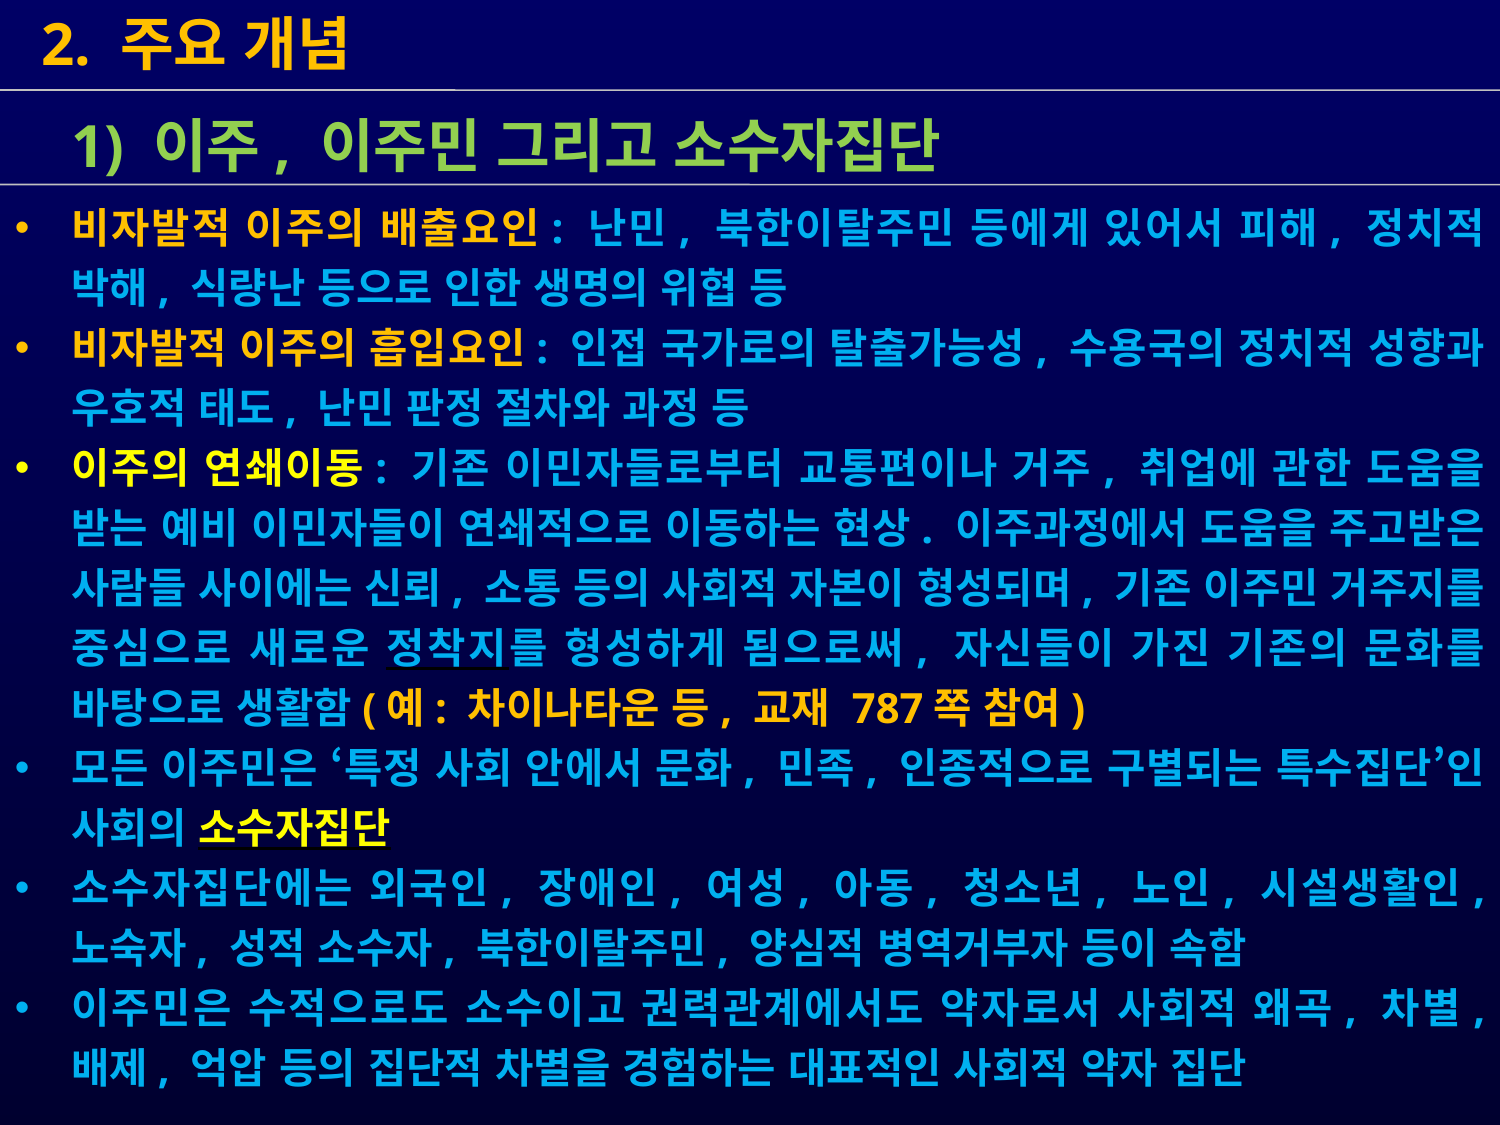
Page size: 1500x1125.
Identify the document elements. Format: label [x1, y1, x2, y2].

text_box [0, 0, 1500, 1101]
